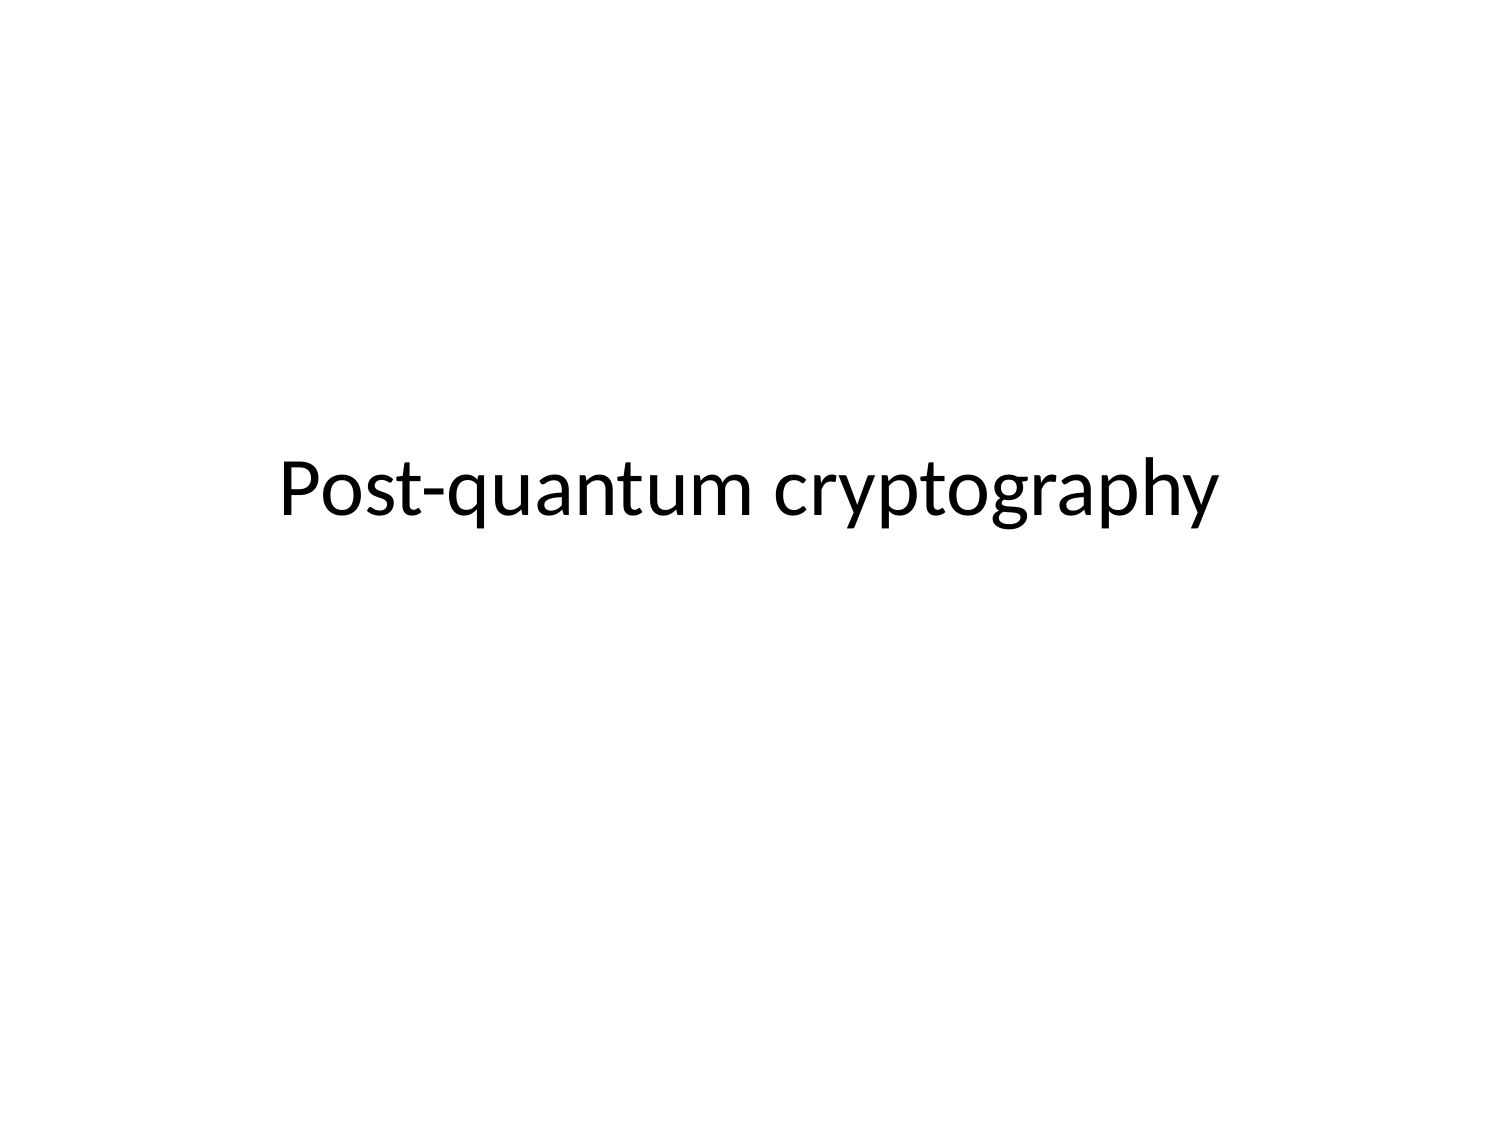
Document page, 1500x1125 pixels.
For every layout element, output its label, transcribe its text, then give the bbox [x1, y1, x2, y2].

subtitle Post-quantum cryptography [225, 425, 1275, 713]
